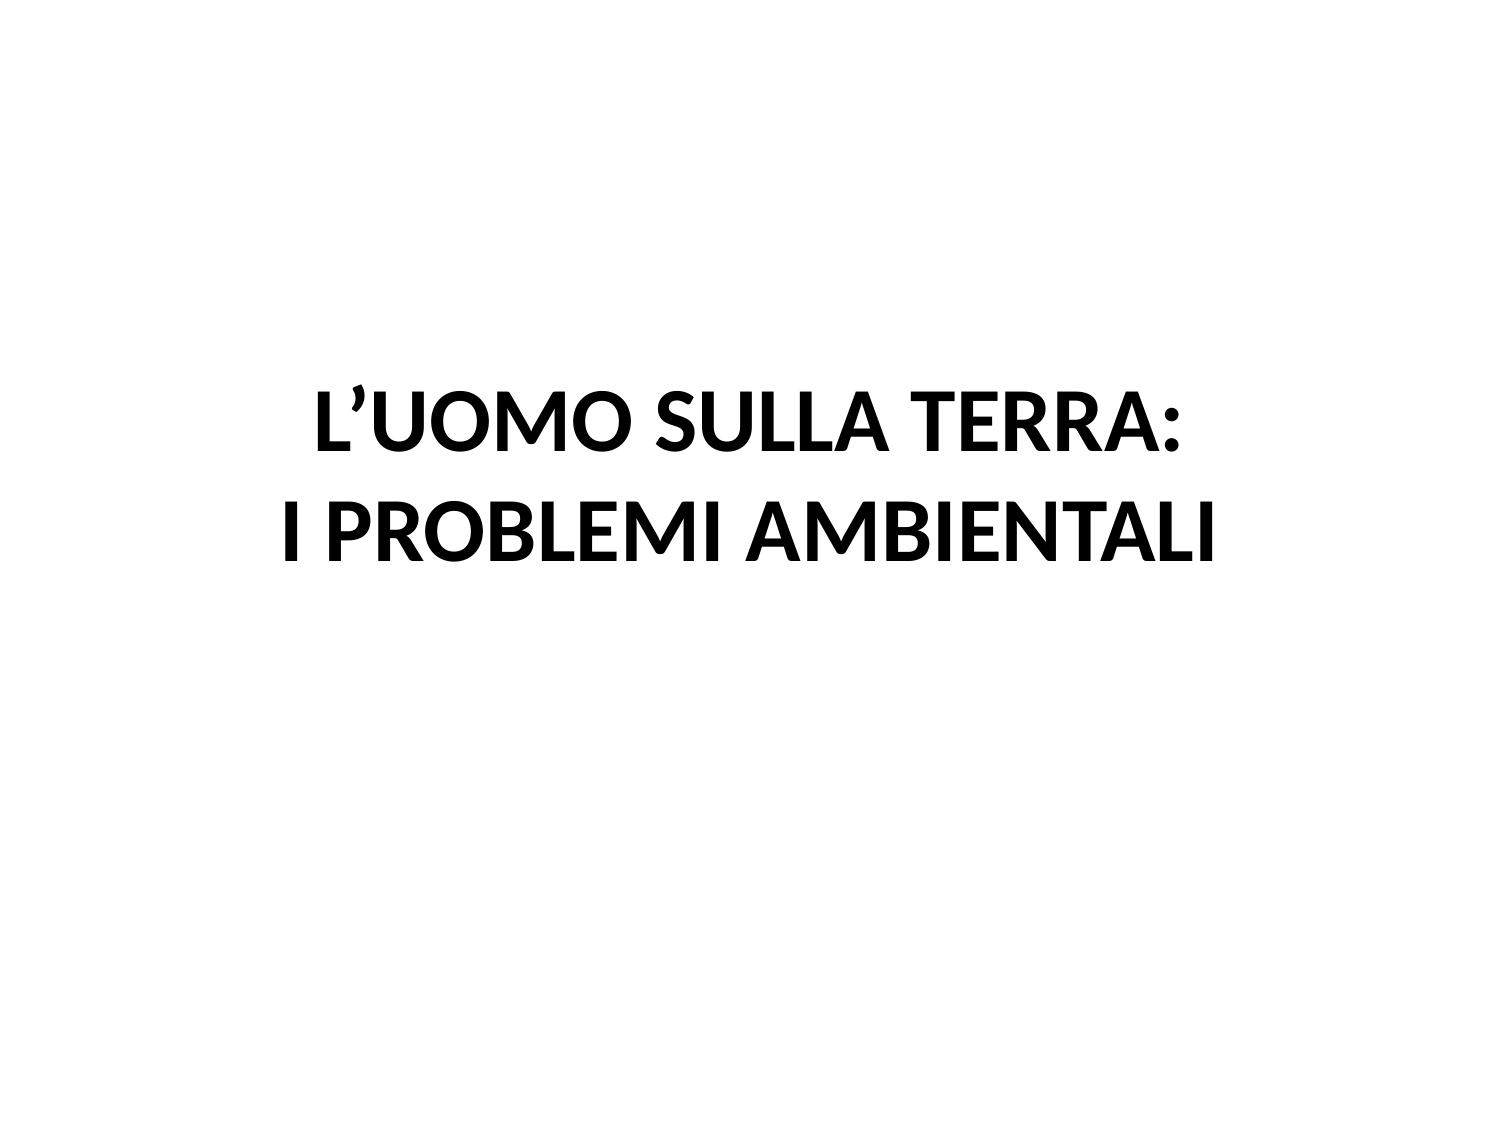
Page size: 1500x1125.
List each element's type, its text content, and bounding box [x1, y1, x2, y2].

title L’UOMO SULLA TERRA: I PROBLEMI AMBIENTALI [112, 349, 1388, 591]
